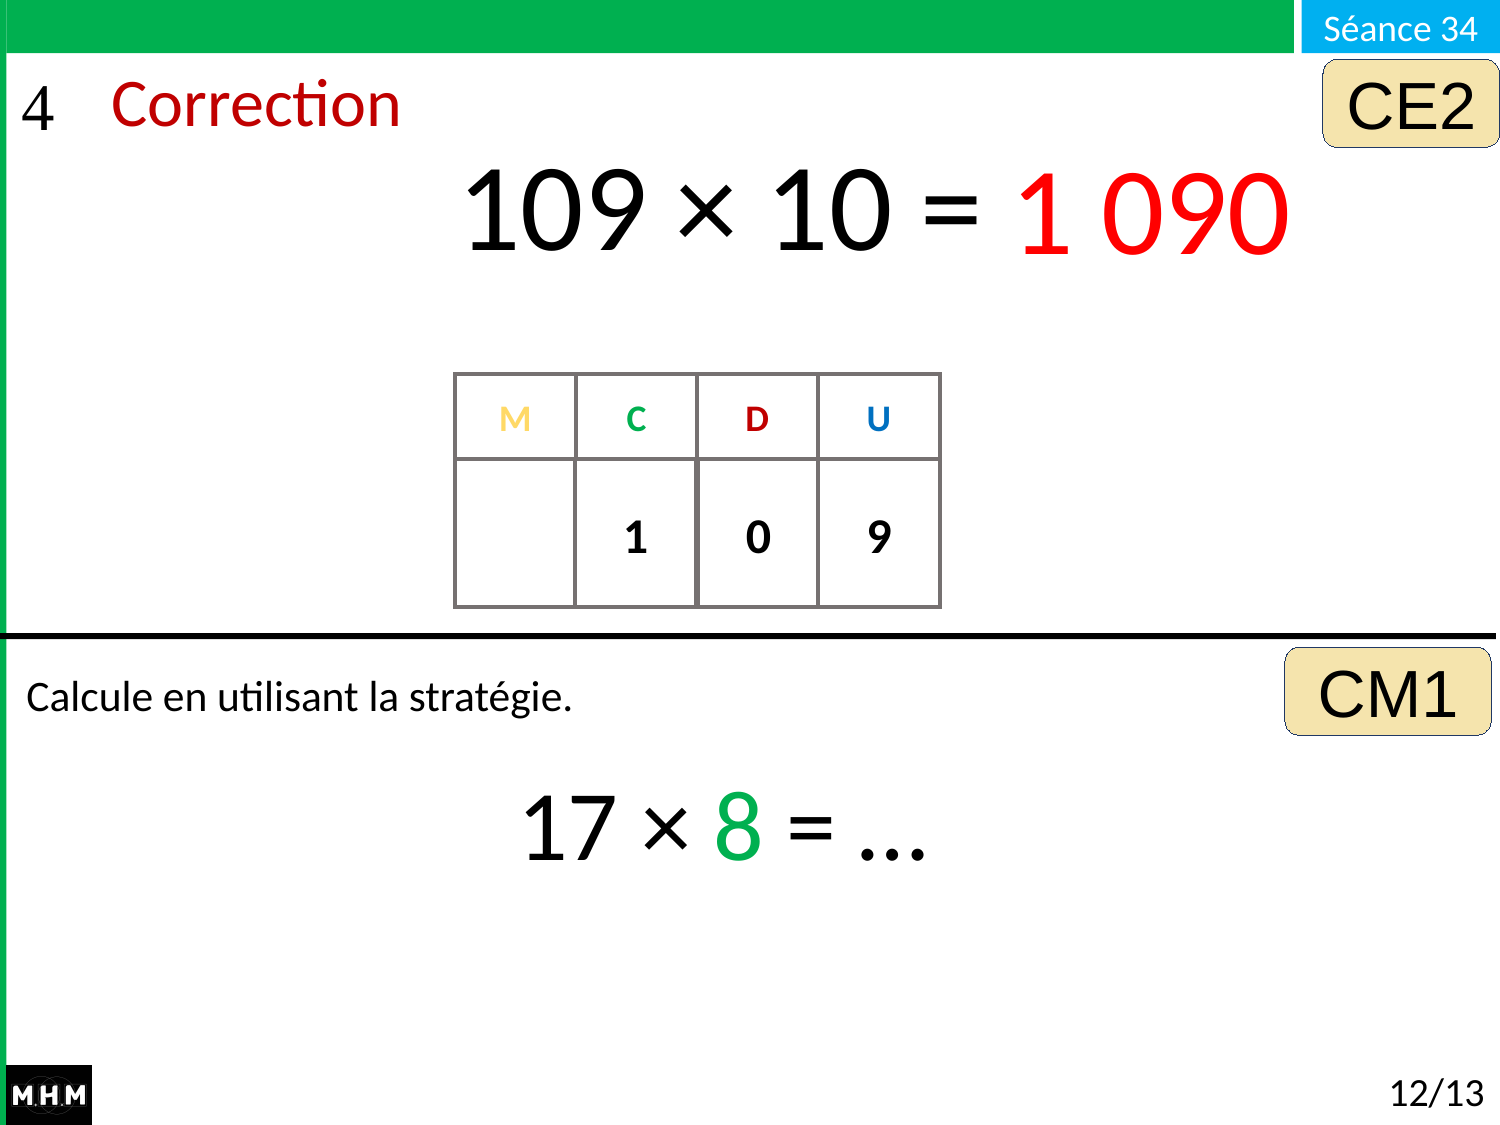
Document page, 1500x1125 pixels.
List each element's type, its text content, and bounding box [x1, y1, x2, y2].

text_box 1 090 [995, 122, 1337, 287]
text_box U [816, 372, 942, 457]
text_box Calcule en utilisant la stratégie. [11, 652, 661, 743]
picture [6, 1065, 92, 1125]
text_box 9 [816, 457, 942, 609]
text_box 109 × 10 = [442, 118, 1243, 283]
text_box CM1 [1284, 647, 1492, 736]
text_box 17 × 8 = … [497, 752, 949, 888]
text_box [453, 457, 573, 609]
text_box M [453, 372, 578, 457]
text_box 0 [698, 457, 816, 609]
title Correction [96, 60, 1330, 150]
text_box CE2 [1322, 59, 1500, 148]
text_box C [578, 372, 699, 457]
text_box 1 [573, 457, 698, 609]
text_box D [699, 372, 816, 457]
list 12/13 [1373, 1064, 1500, 1125]
